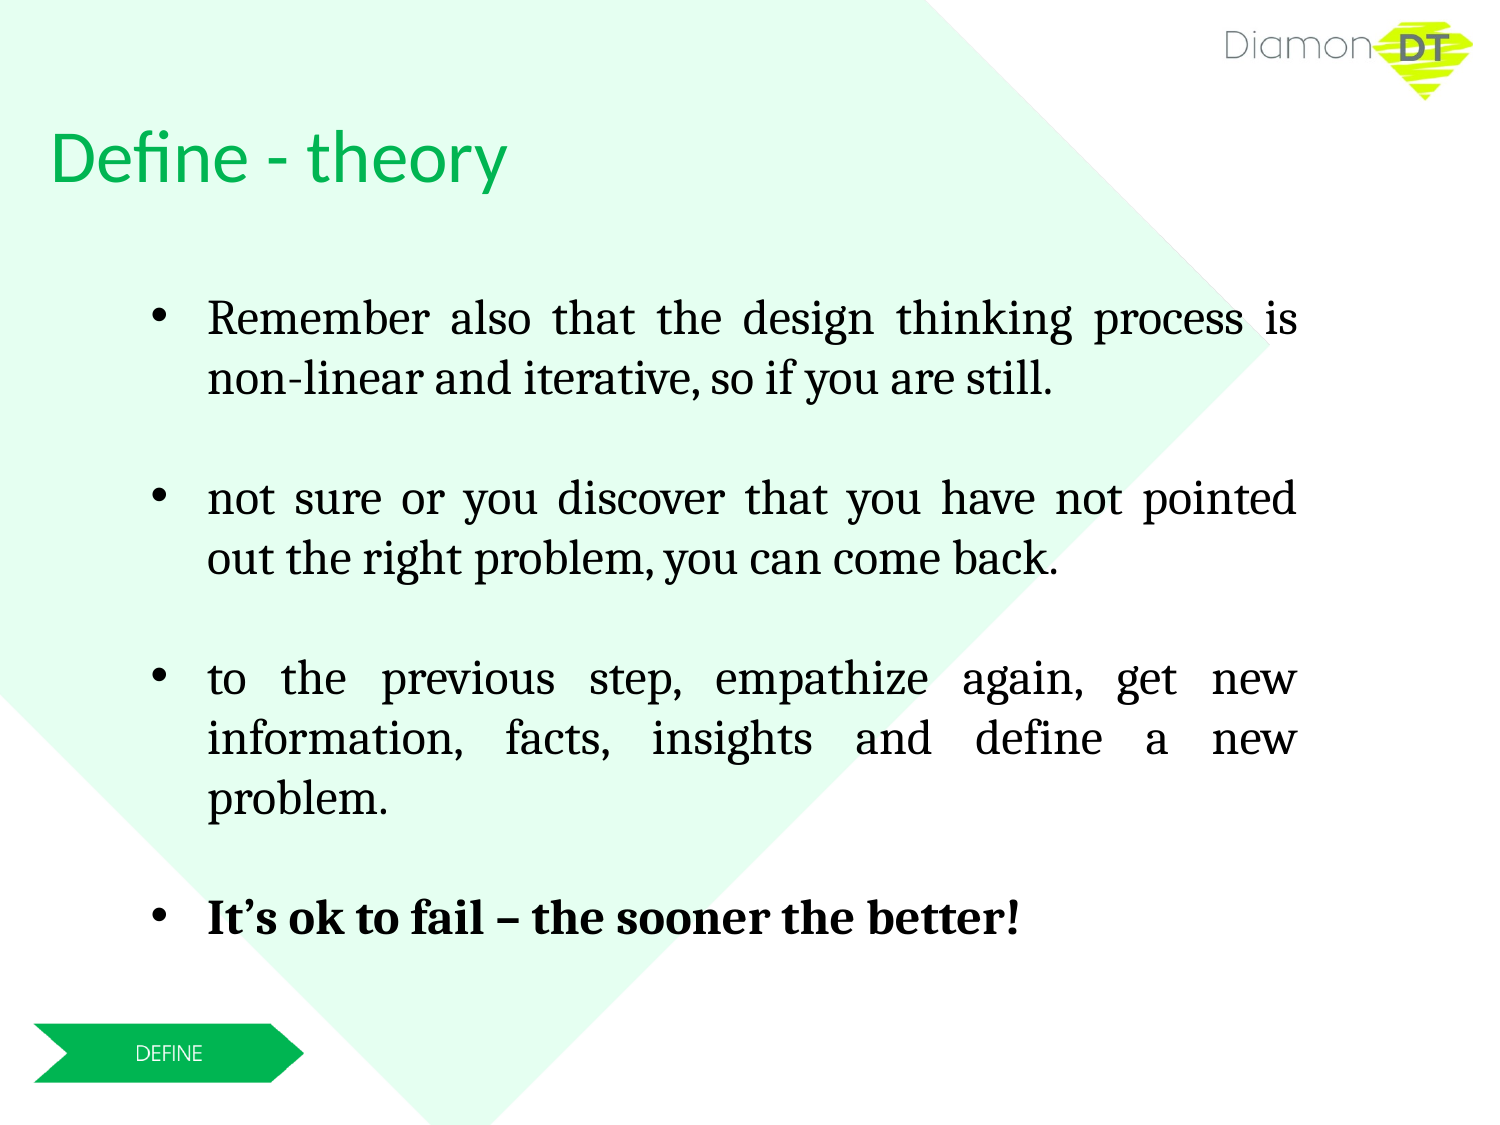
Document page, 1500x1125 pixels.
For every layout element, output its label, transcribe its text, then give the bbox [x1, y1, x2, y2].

text_box Remember also that the design thinking process is non-linear and iterative, so if you are still. not sure or you discover that you have not pointed out the right problem, you can come back. to the previous step, empathize again, get new information, facts, insights and define a new problem. It’s ok to fail – the sooner the better! [1273, 275, 1313, 954]
picture [0, 0, 1473, 1125]
